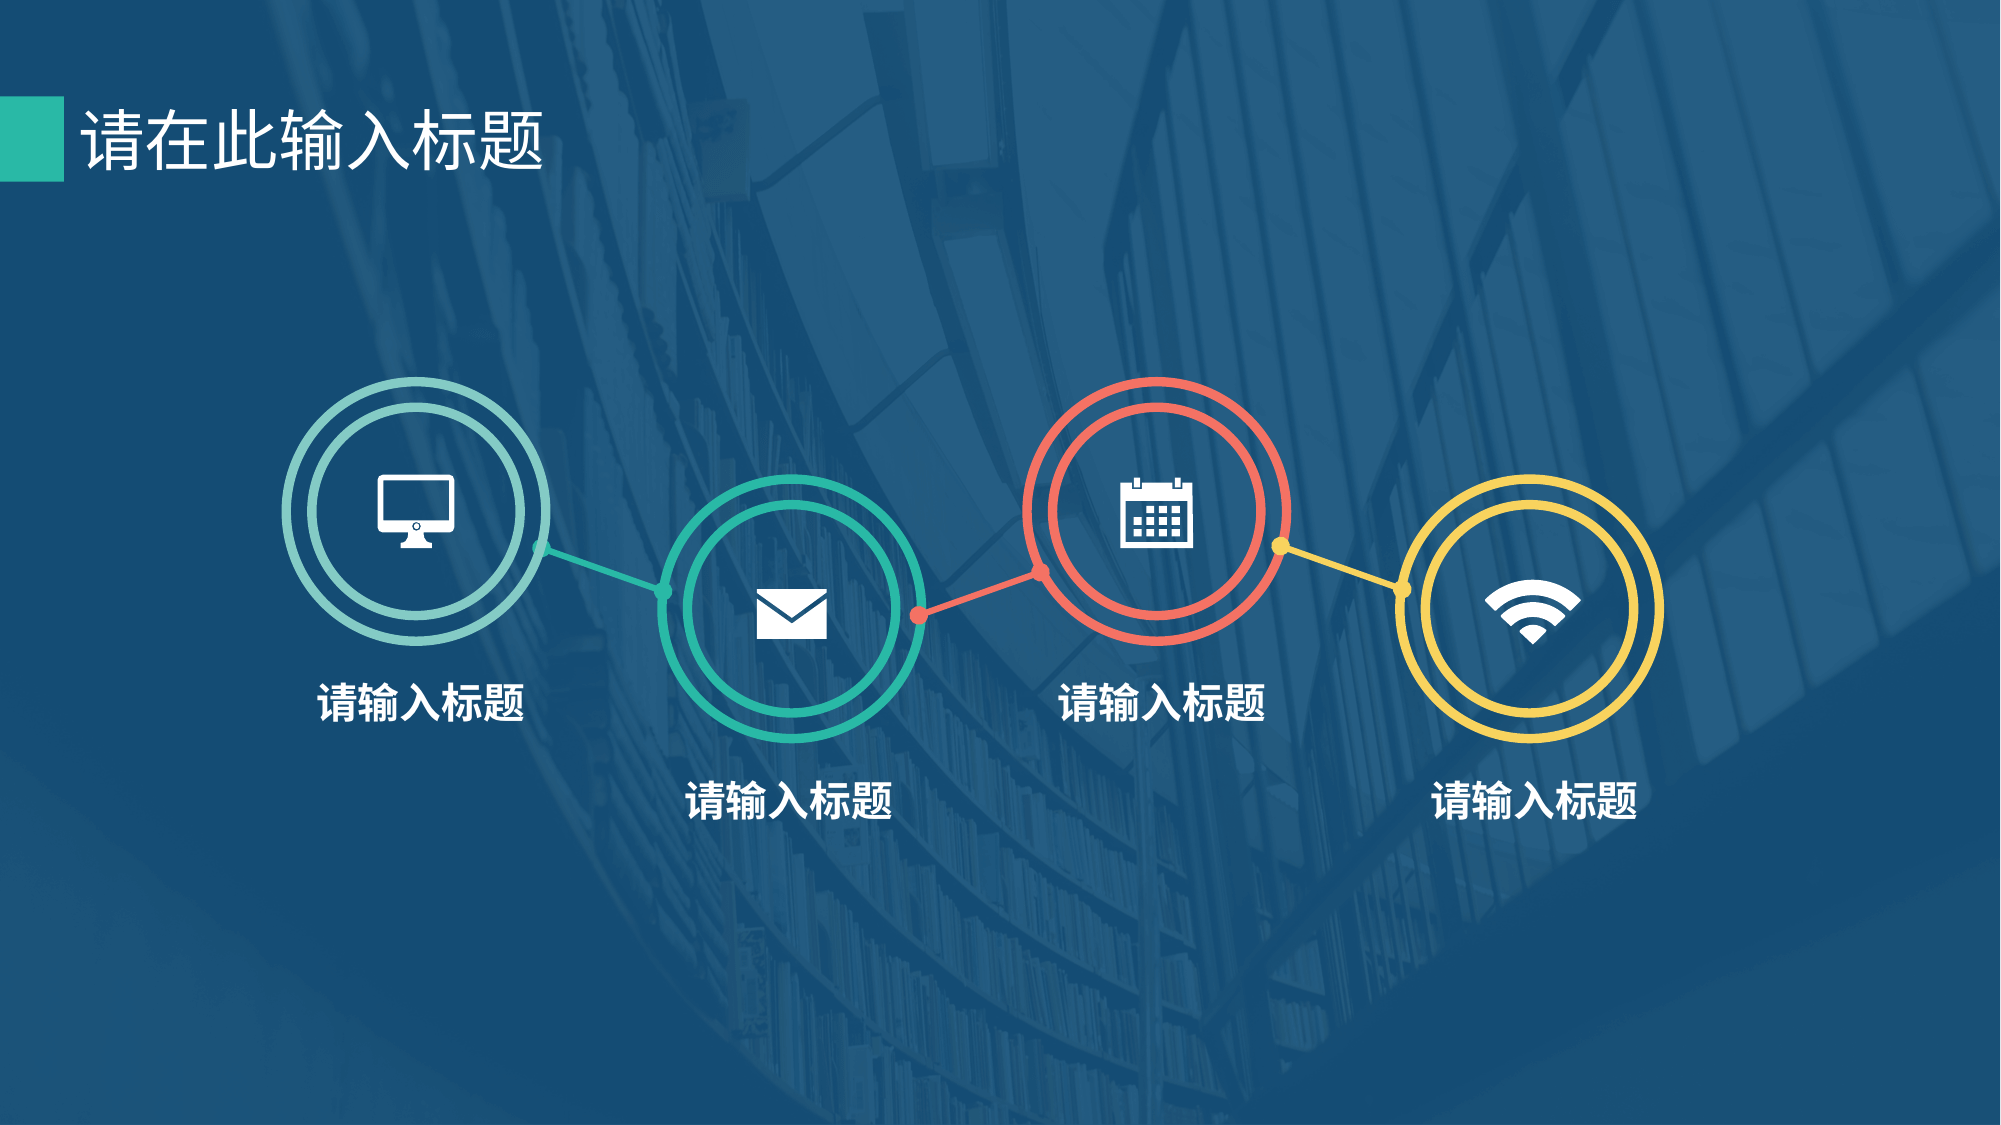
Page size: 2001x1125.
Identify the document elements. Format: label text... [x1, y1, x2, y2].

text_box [1280, 546, 1403, 590]
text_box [756, 589, 827, 639]
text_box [541, 548, 664, 592]
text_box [1484, 573, 1582, 645]
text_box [0, 96, 548, 182]
text_box 请输入标题 [301, 669, 547, 735]
text_box 请输入标题 [1042, 669, 1287, 735]
text_box [1398, 478, 1661, 740]
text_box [1120, 477, 1194, 549]
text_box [377, 474, 455, 549]
text_box [660, 478, 922, 740]
text_box [285, 380, 547, 643]
text_box 请输入标题 [1415, 767, 1660, 832]
text_box [1025, 380, 1288, 643]
text_box 请输入标题 [669, 767, 914, 832]
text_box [918, 572, 1041, 616]
picture [0, 0, 2001, 1125]
